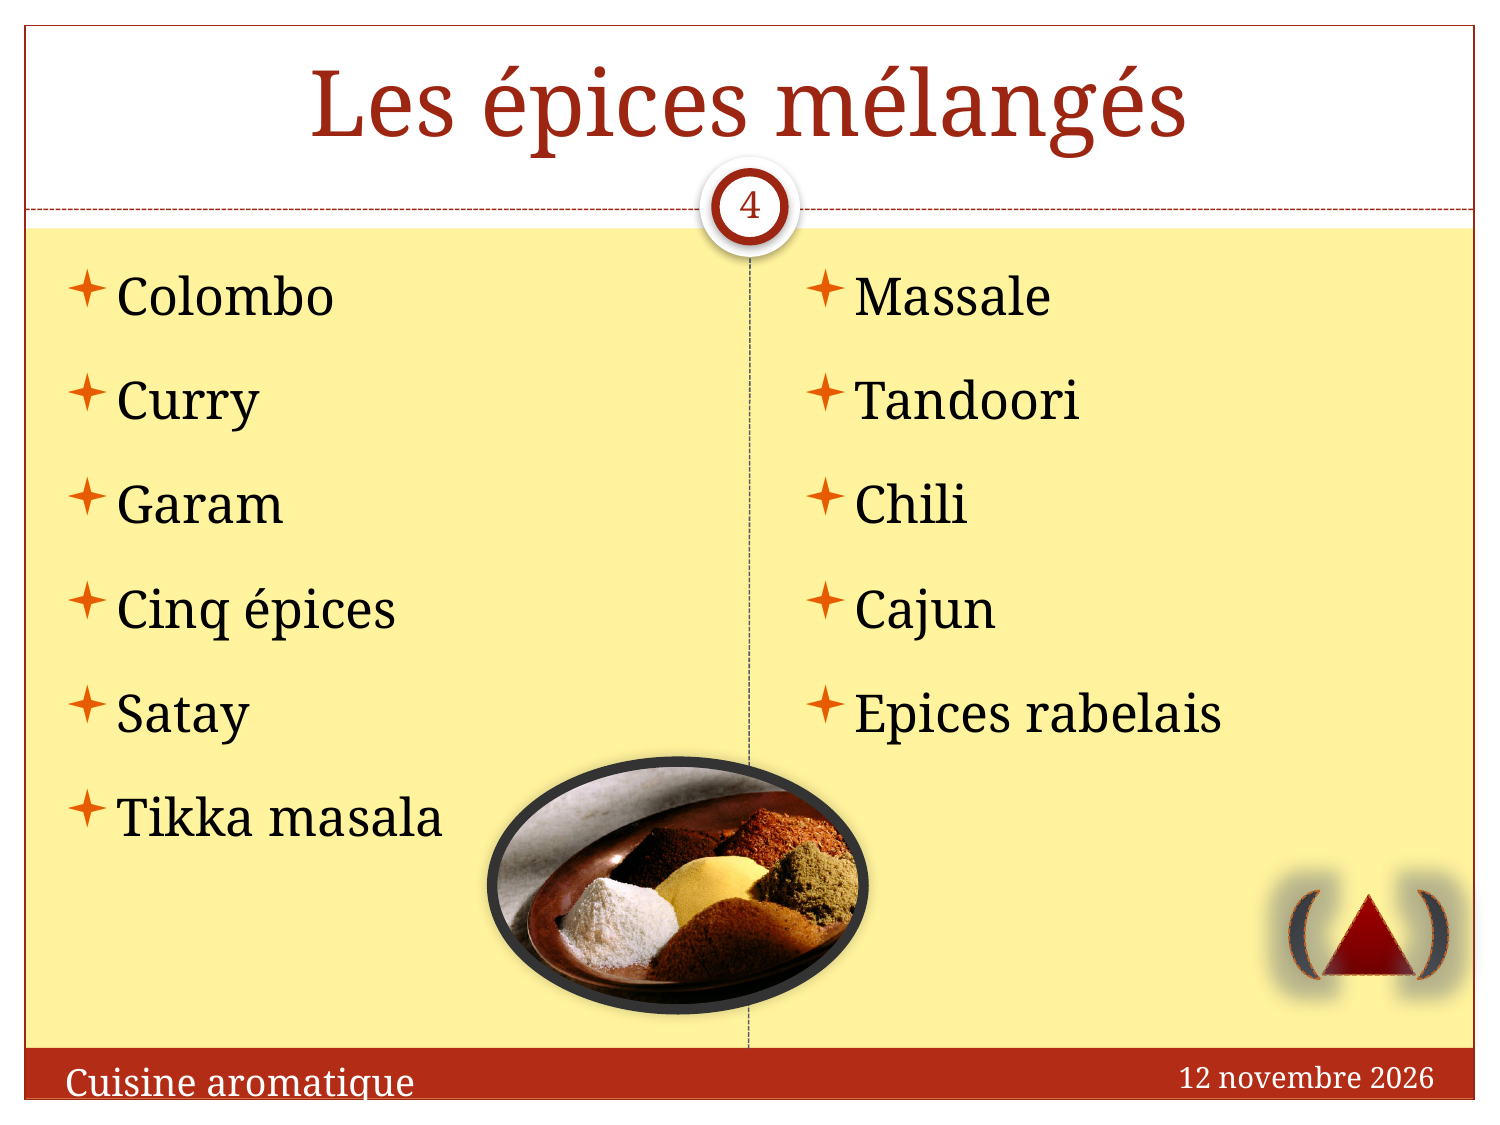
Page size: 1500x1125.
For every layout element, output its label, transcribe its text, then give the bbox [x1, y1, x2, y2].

picture [491, 761, 864, 1010]
list Colombo Curry Garam Cinq épices Satay Tikka masala [49, 224, 712, 993]
footer Cuisine aromatique [50, 1051, 638, 1112]
title Les épices mélangés [49, 37, 1450, 162]
list Massale Tandoori Chili Cajun Epices rabelais [787, 224, 1450, 993]
slide_number mars 09 [950, 1051, 1450, 1112]
slide_number 4 [712, 170, 788, 243]
